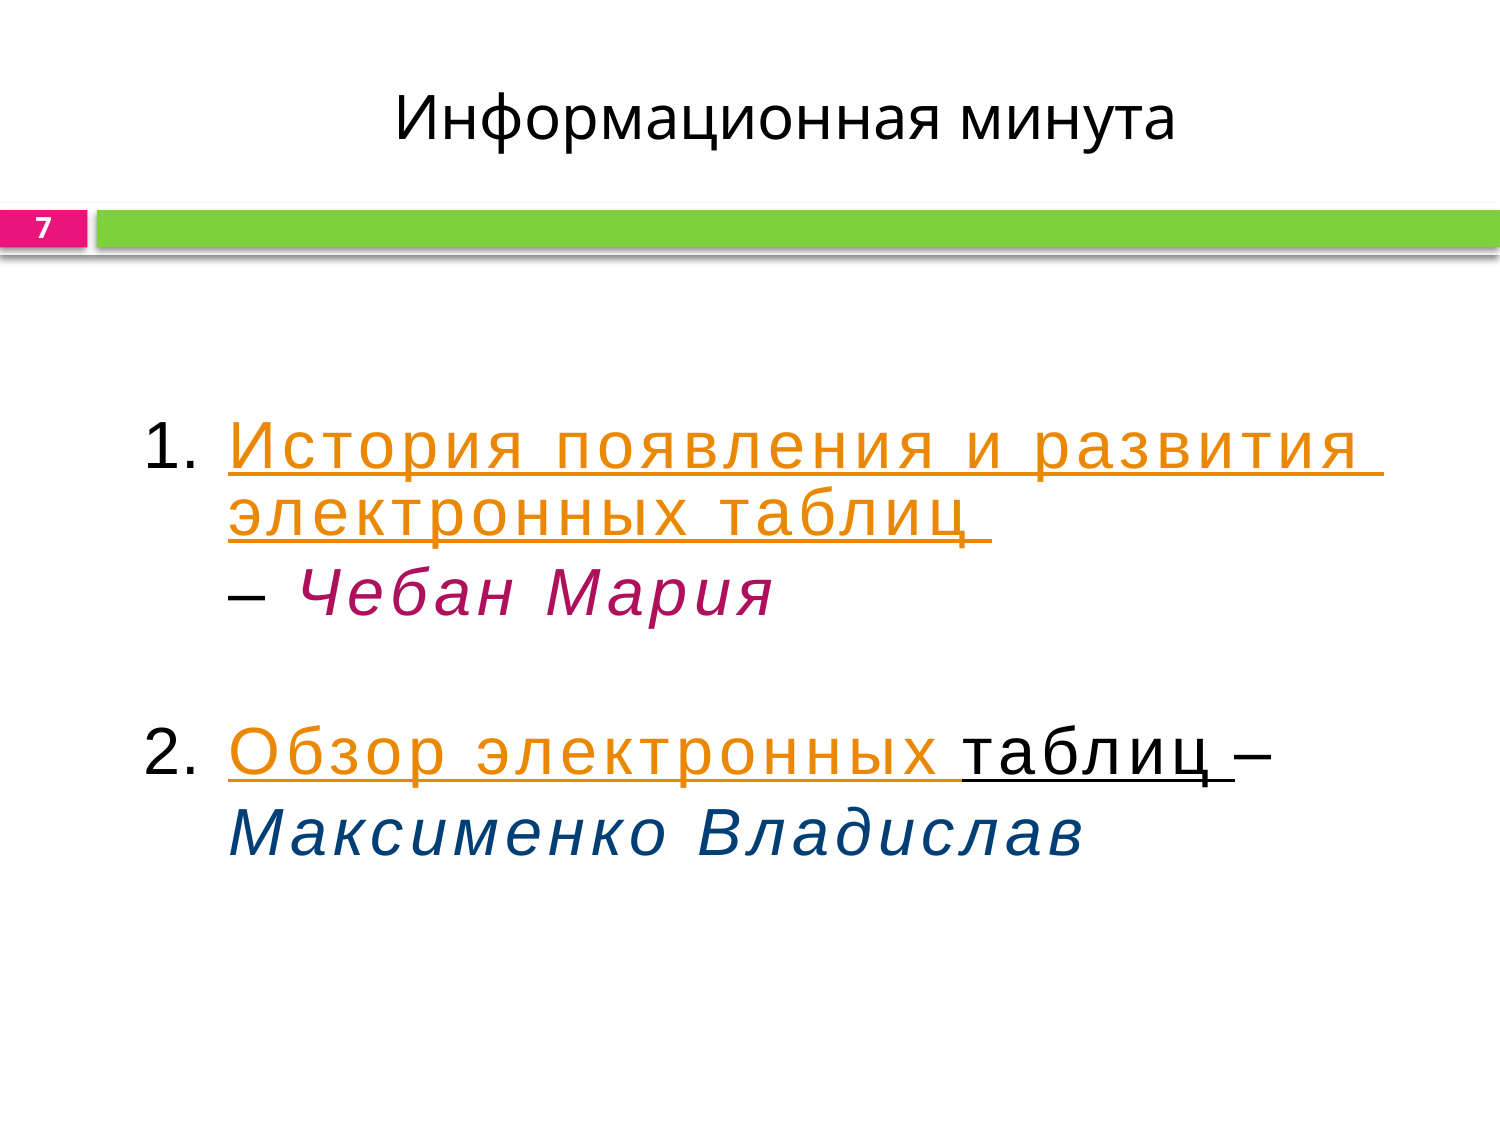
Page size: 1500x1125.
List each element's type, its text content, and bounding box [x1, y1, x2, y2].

slide_number 7 [0, 208, 88, 249]
title Информационная минута [117, 70, 1455, 233]
text_box История появления и развития электронных таблиц – Чебан Мария Обзор электронных таблиц – Максименко Владислав [128, 394, 1442, 854]
